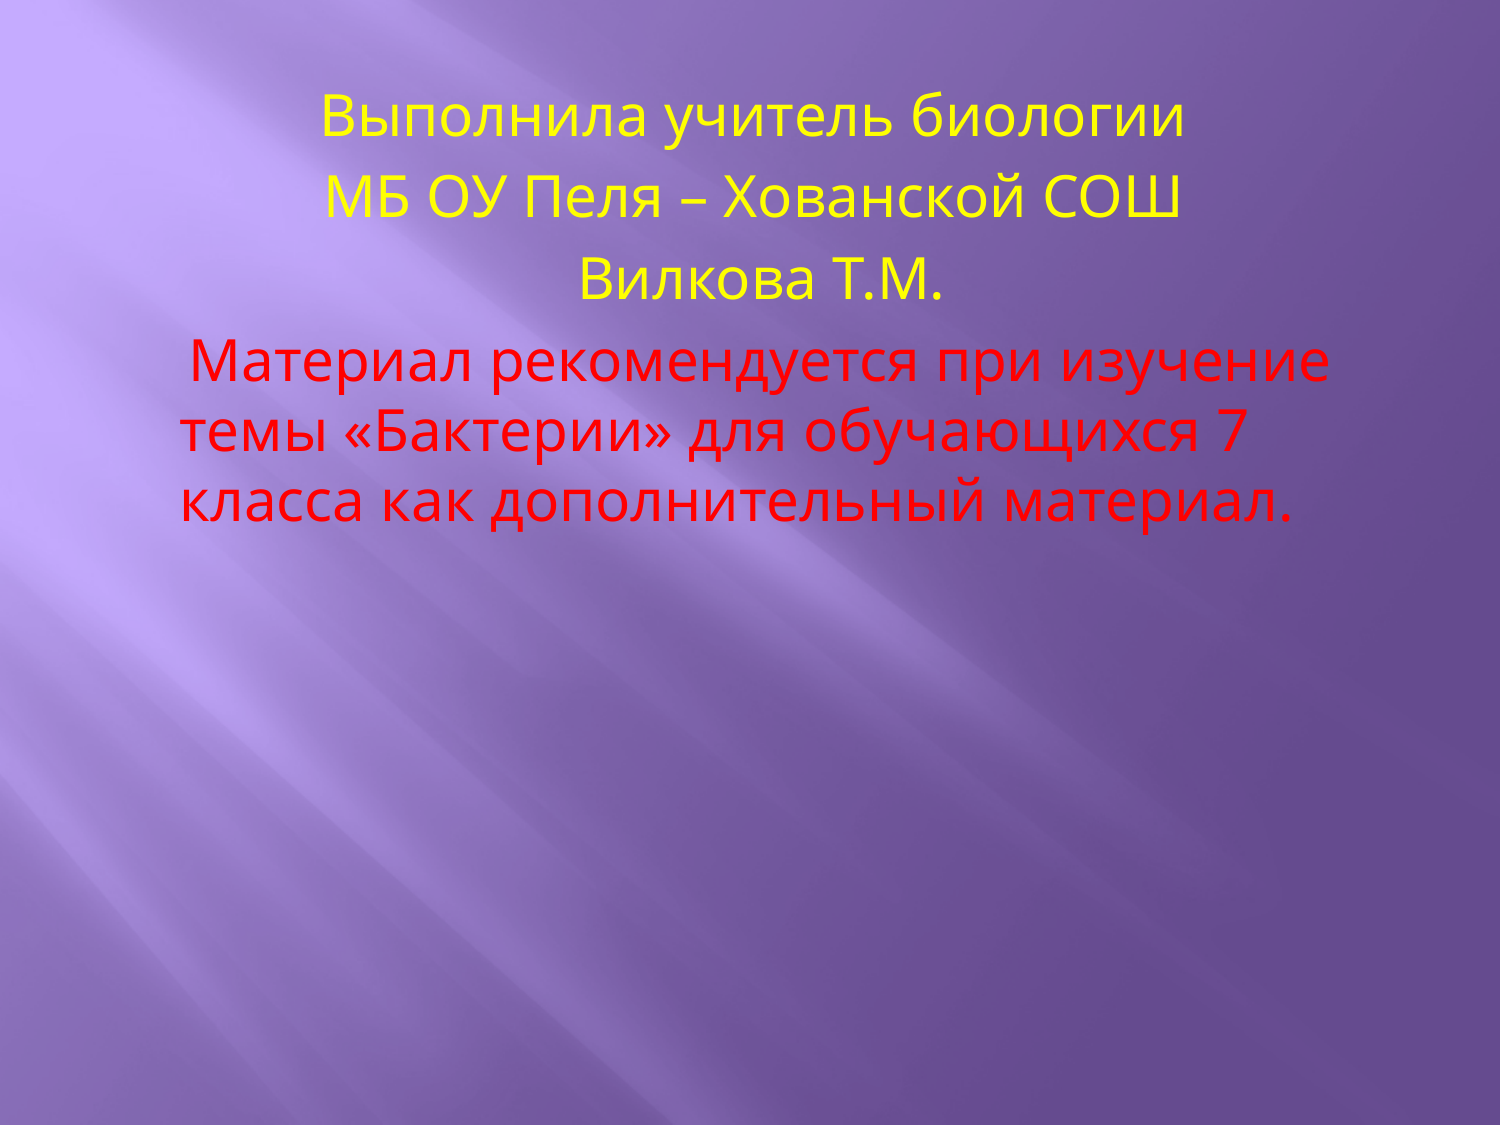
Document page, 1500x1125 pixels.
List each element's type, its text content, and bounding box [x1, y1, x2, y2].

list Выполнила учитель биологии МБ ОУ Пеля – Хованской СОШ Вилкова Т.М. Материал рекомендуется при изучение темы «Бактерии» для обучающихся 7 класса как дополнительный материал. [75, 70, 1425, 1035]
